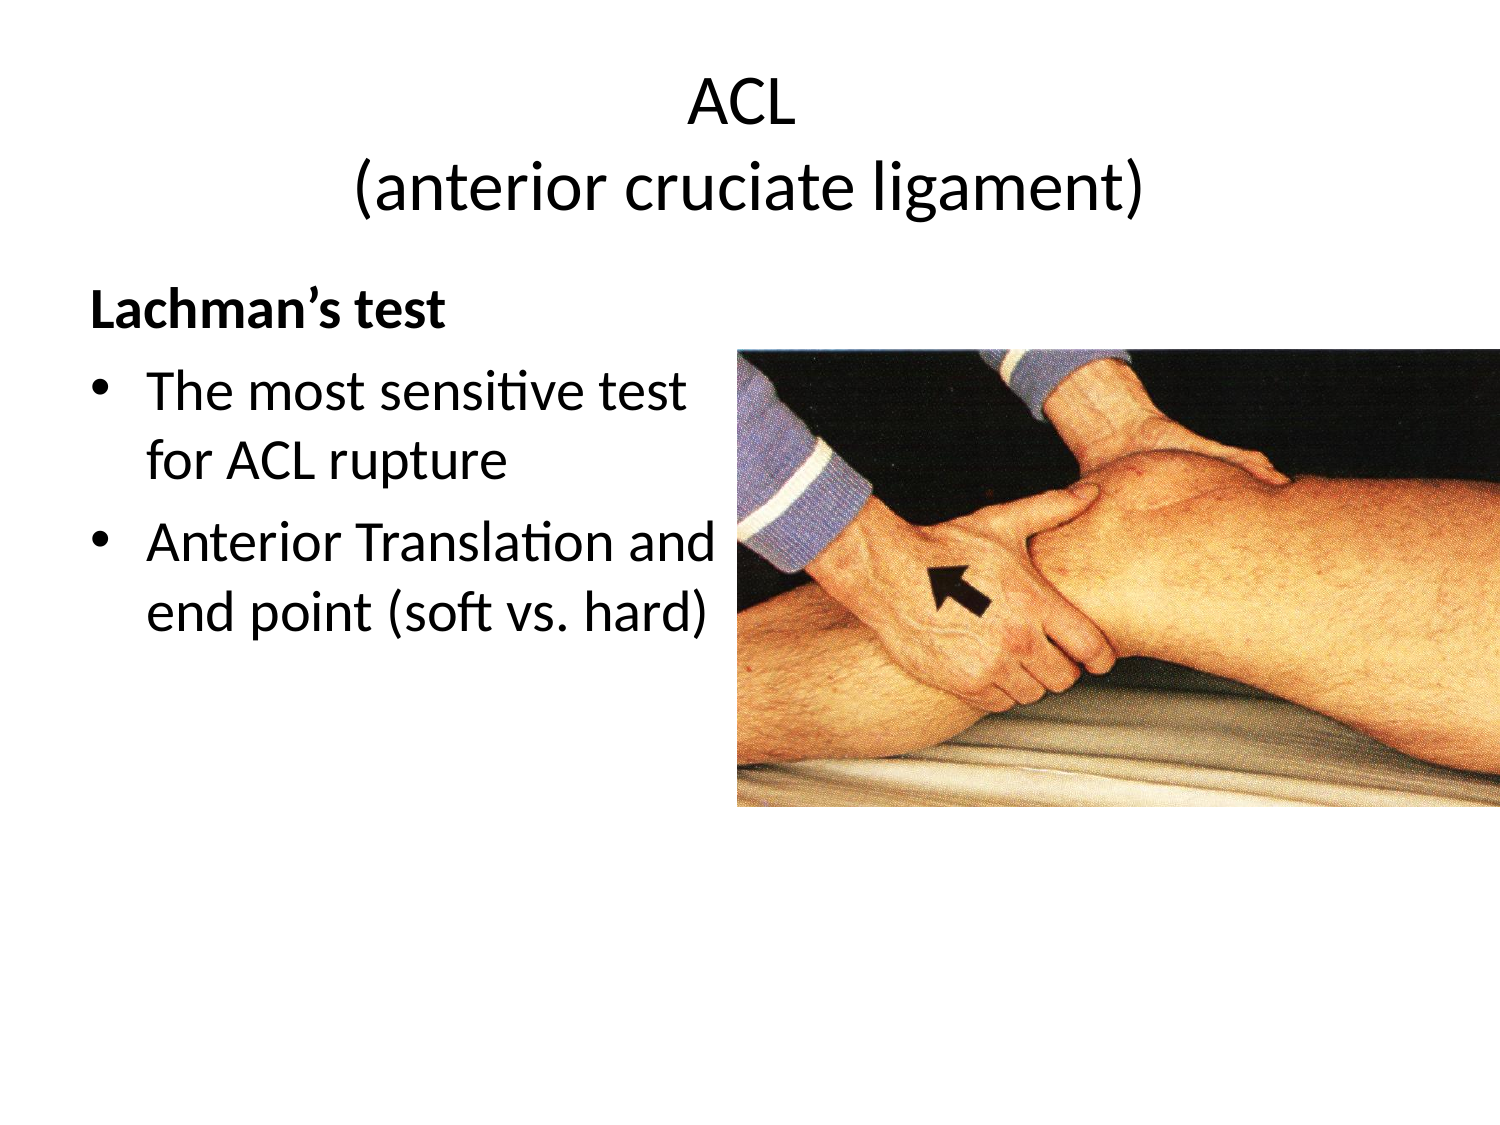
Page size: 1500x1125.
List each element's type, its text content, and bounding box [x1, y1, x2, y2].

list Lachman’s test The most sensitive test for ACL rupture Anterior Translation and end point (soft vs. hard) [75, 262, 738, 1005]
picture [737, 349, 1500, 807]
title ACL (anterior cruciate ligament) [75, 45, 1425, 233]
